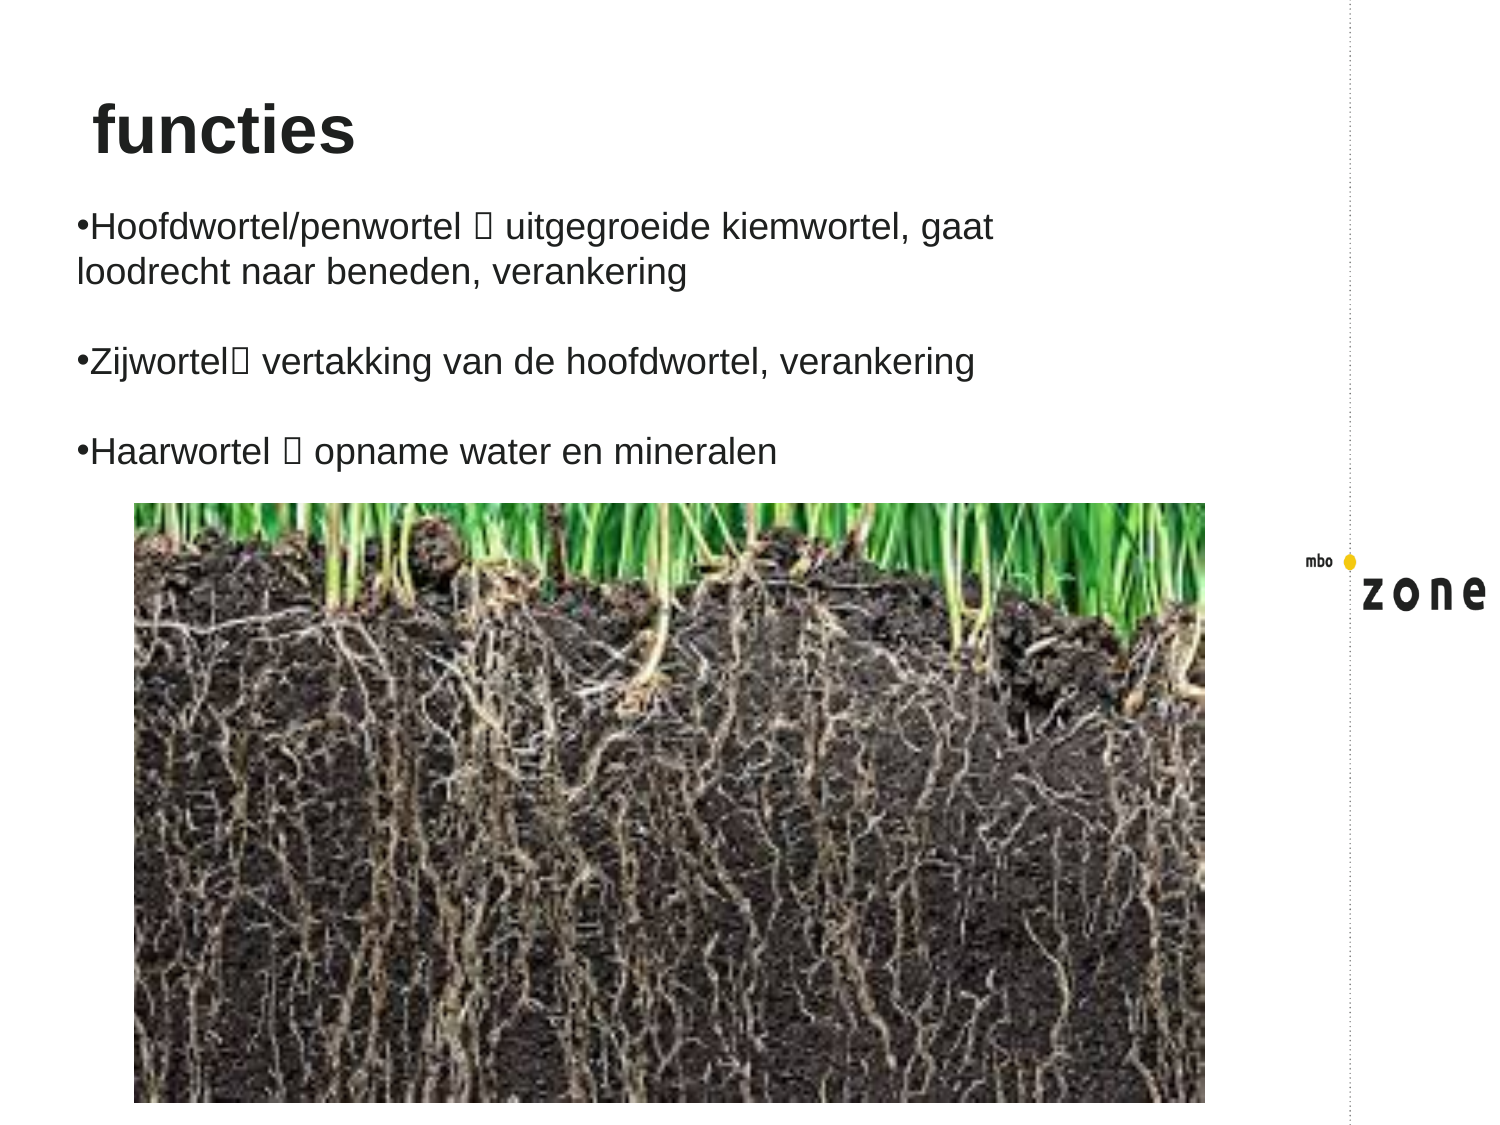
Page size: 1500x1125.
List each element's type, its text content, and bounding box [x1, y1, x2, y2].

title functies [93, 94, 1205, 272]
list Hoofdwortel/penwortel  uitgegroeide kiemwortel, gaat loodrecht naar beneden, verankering Zijwortel vertakking van de hoofdwortel, verankering Haarwortel  opname water en mineralen [76, 202, 1029, 923]
picture [134, 0, 1500, 1125]
